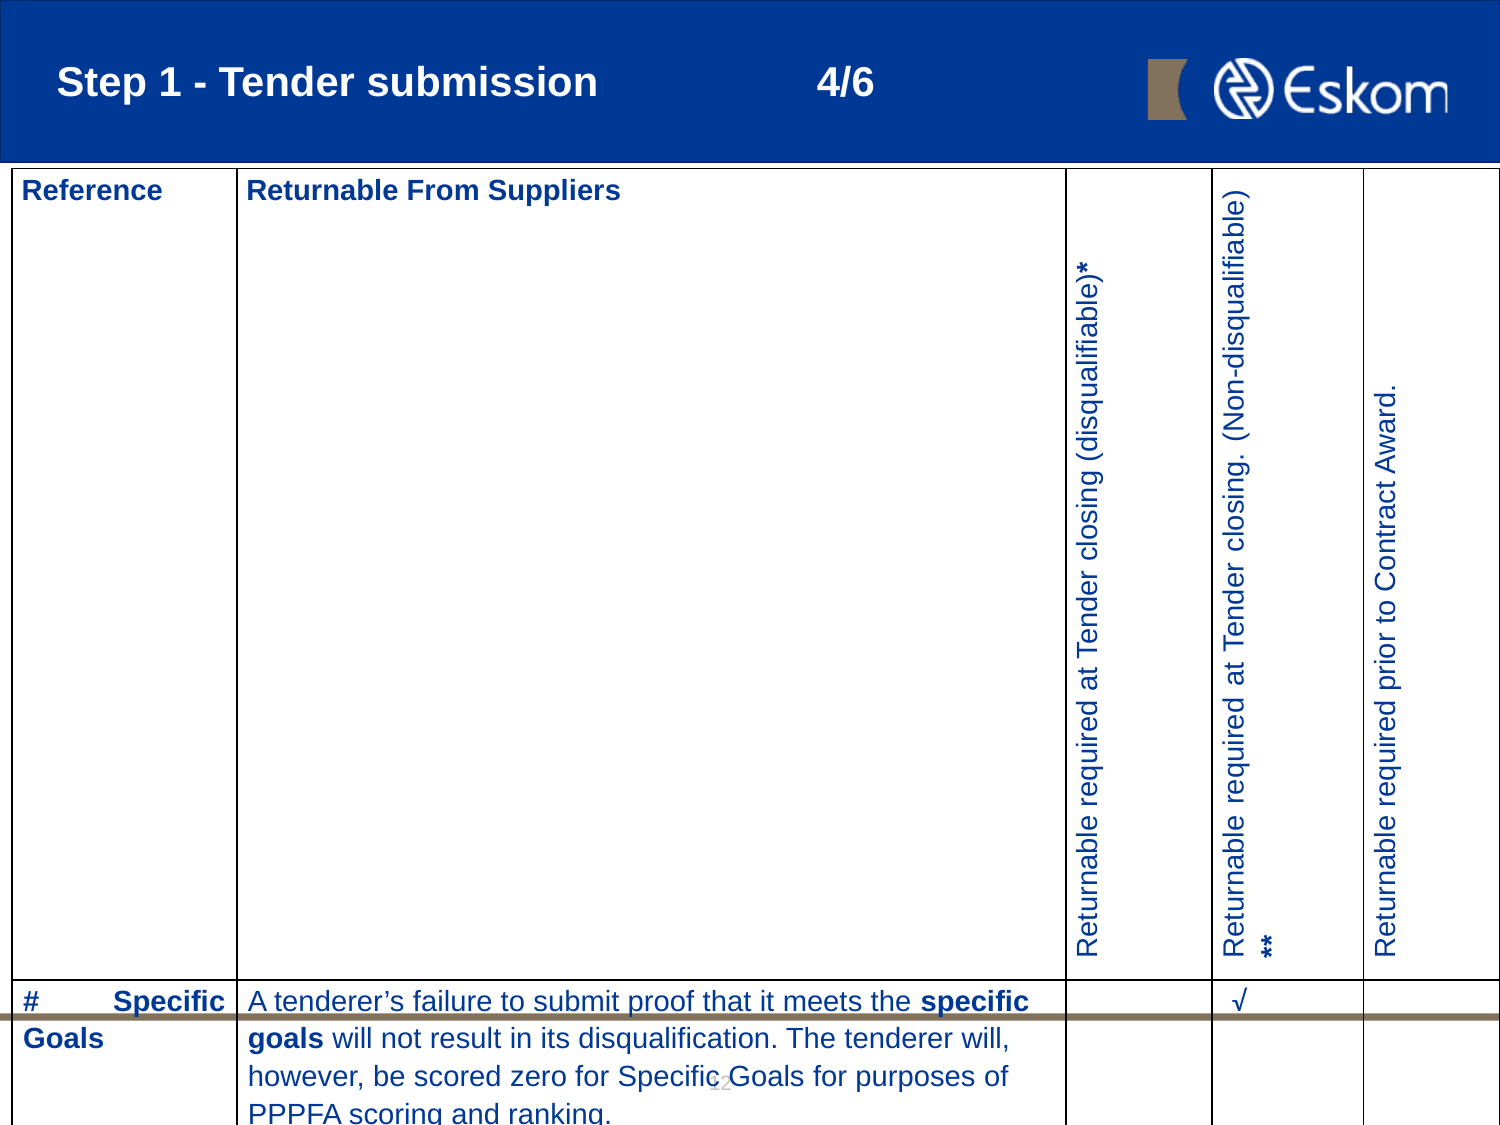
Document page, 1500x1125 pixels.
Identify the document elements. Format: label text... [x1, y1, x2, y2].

table_cell A tenderer’s failure to submit proof that it meets the specific goals will not result in its disqualification. The tenderer will, however, be scored zero for Specific Goals for purposes of PPPFA scoring and ranking. [238, 981, 1065, 1125]
table_cell [1067, 981, 1211, 1125]
title Step 1 - Tender submission 4/6 [41, 50, 1119, 160]
table_header Reference [13, 169, 236, 979]
table_cell [1364, 981, 1499, 1125]
table_header Returnable From Suppliers [238, 169, 1065, 979]
table_header Returnable required at Tender closing (disqualifiable)* [1067, 169, 1211, 979]
table_cell # Specific Goals [13, 981, 236, 1125]
table_cell √ [1213, 981, 1363, 1125]
table_header Returnable required at Tender closing. (Non-disqualifiable) ** [1213, 169, 1363, 979]
table_header Returnable required prior to Contract Award. [1364, 169, 1499, 979]
